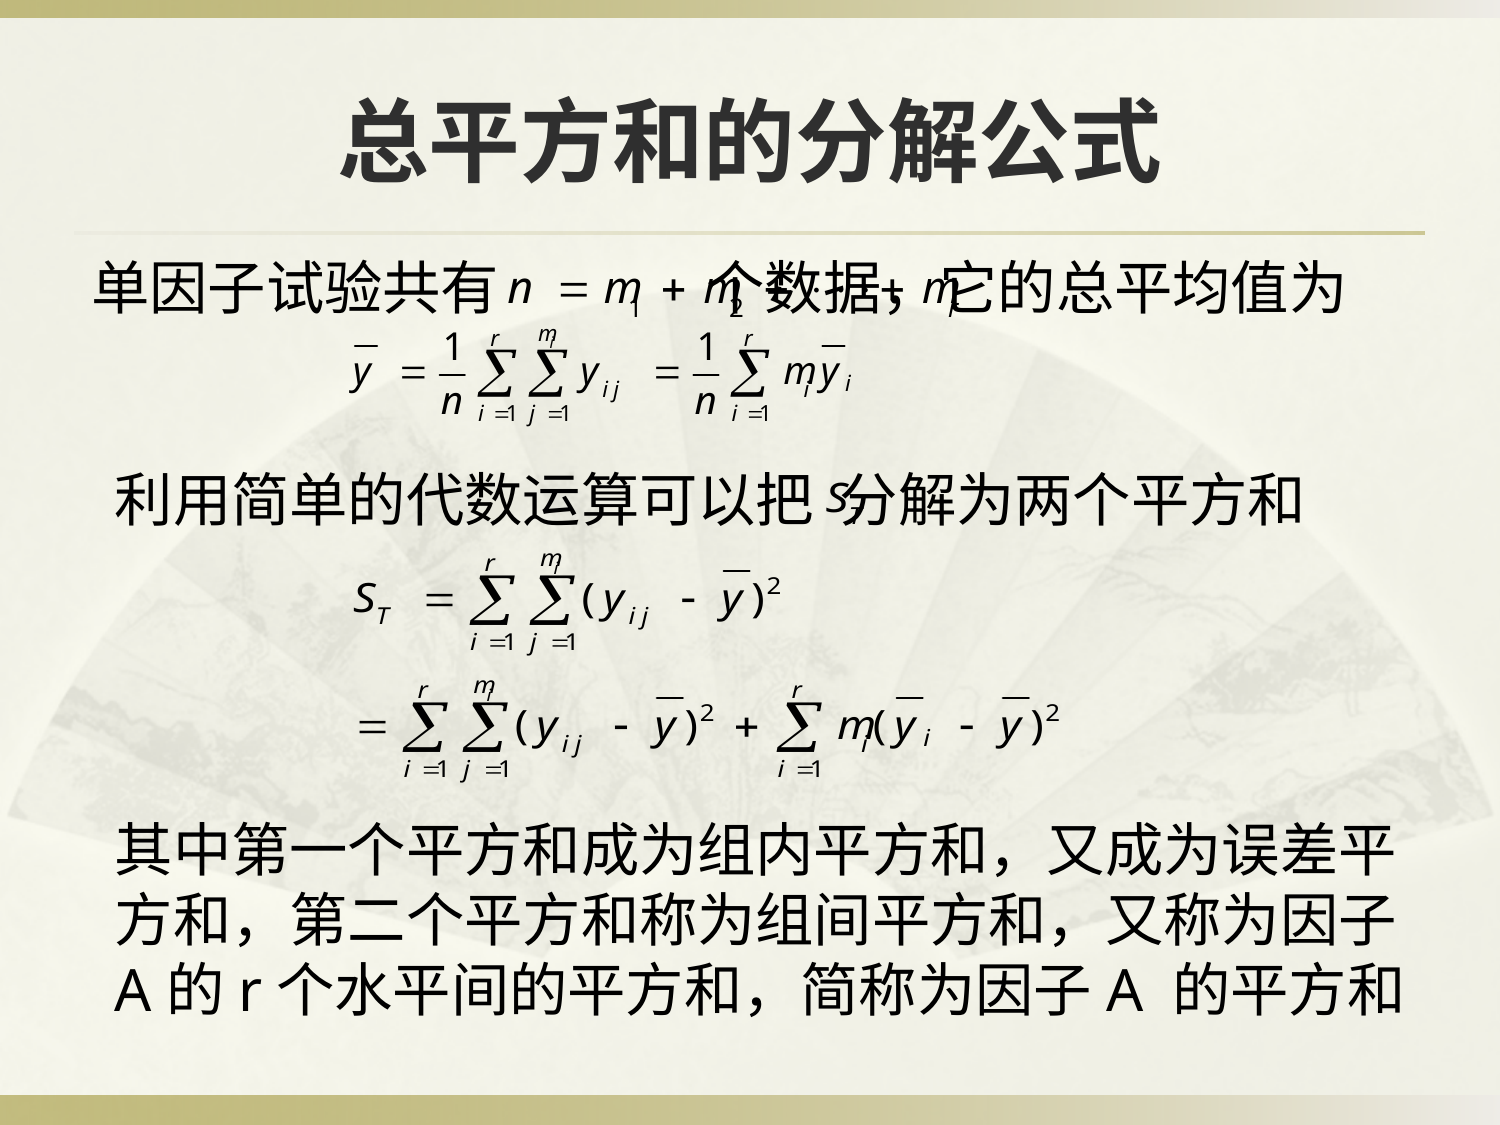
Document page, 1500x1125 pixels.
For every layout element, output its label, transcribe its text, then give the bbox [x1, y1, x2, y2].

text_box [347, 538, 1070, 789]
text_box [820, 467, 878, 533]
text_box 单因子试验共有 个数据，它的总平均值为 [76, 243, 1436, 329]
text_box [347, 313, 869, 434]
title 总平方和的分解公式 [75, 45, 1425, 233]
text_box 利用简单的代数运算可以把 分解为两个平方和 其中第一个平方和成为组内平方和，又成为误差平方和，第二个平方和称为组间平方和，又称为因子 A的r个水平间的平方和，简称为因子A 的平方和 [100, 456, 1447, 1031]
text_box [501, 254, 973, 327]
